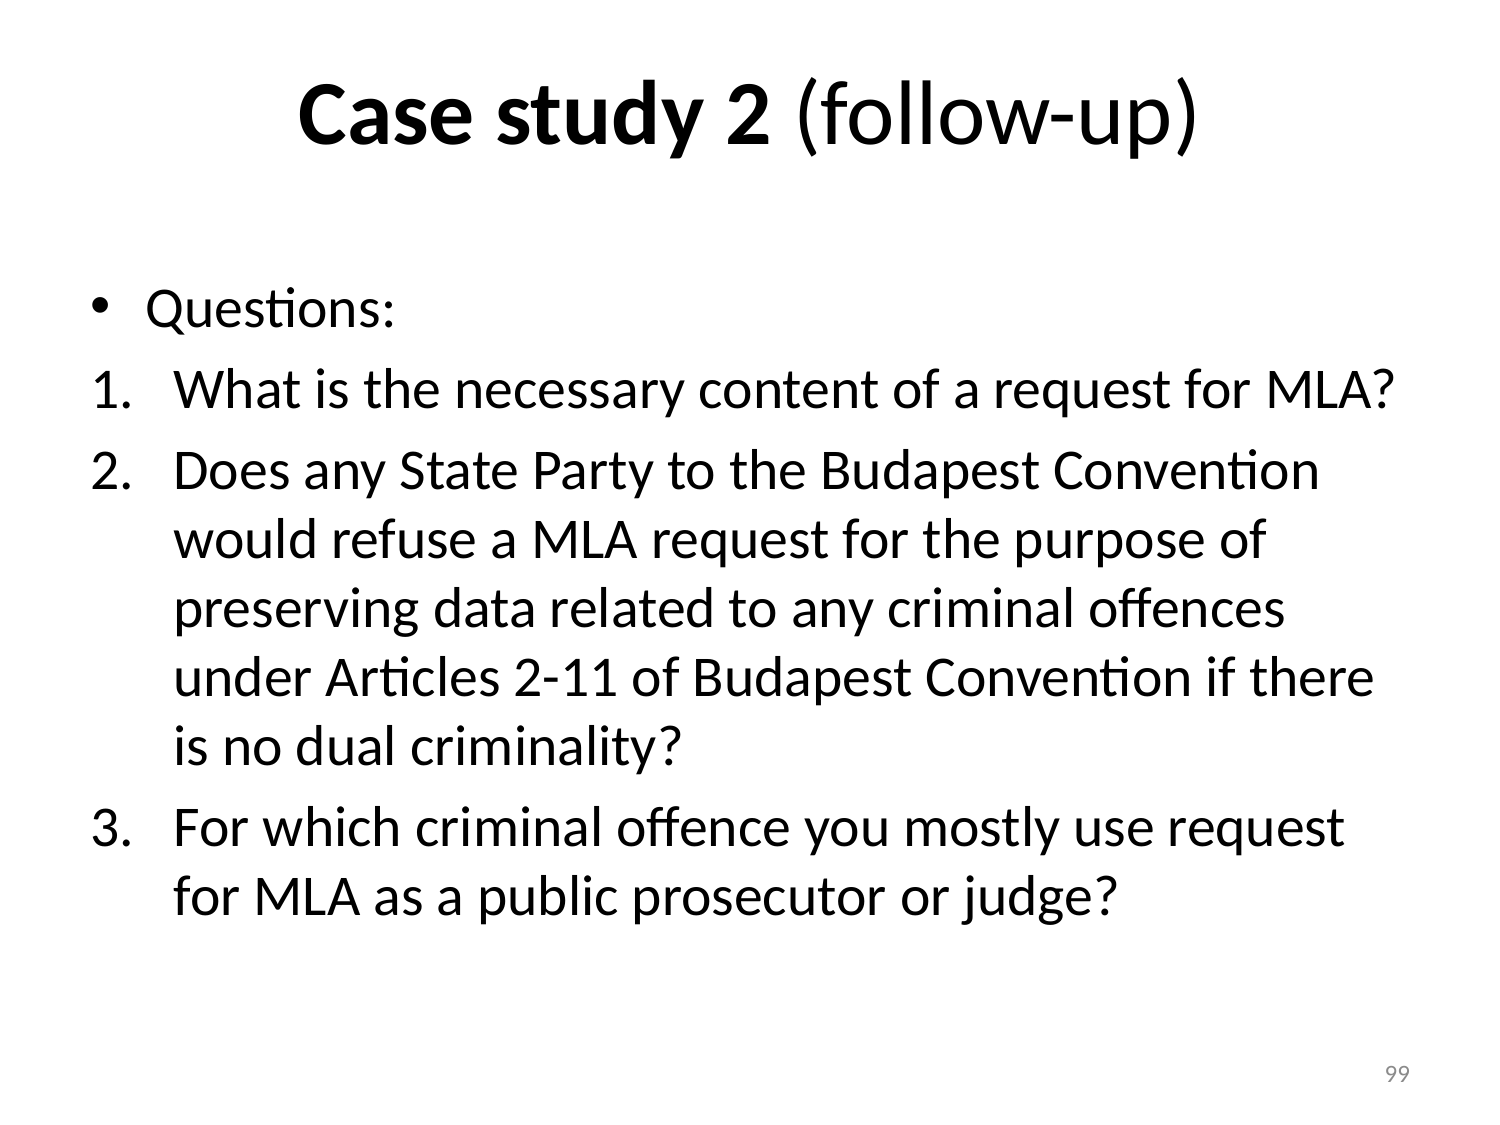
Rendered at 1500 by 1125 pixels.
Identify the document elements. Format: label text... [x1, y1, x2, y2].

slide_number 99 [1074, 1042, 1425, 1103]
list Questions: What is the necessary content of a request for MLA? Does any State Party to the Budapest Convention would refuse a MLA request for the purpose of preserving data related to any criminal offences under Articles 2-11 of Budapest Convention if there is no dual criminality? For which criminal offence you mostly use request for MLA as a public prosecutor or judge? [75, 262, 1425, 1005]
title Case study 2 (follow-up) [75, 45, 1425, 187]
